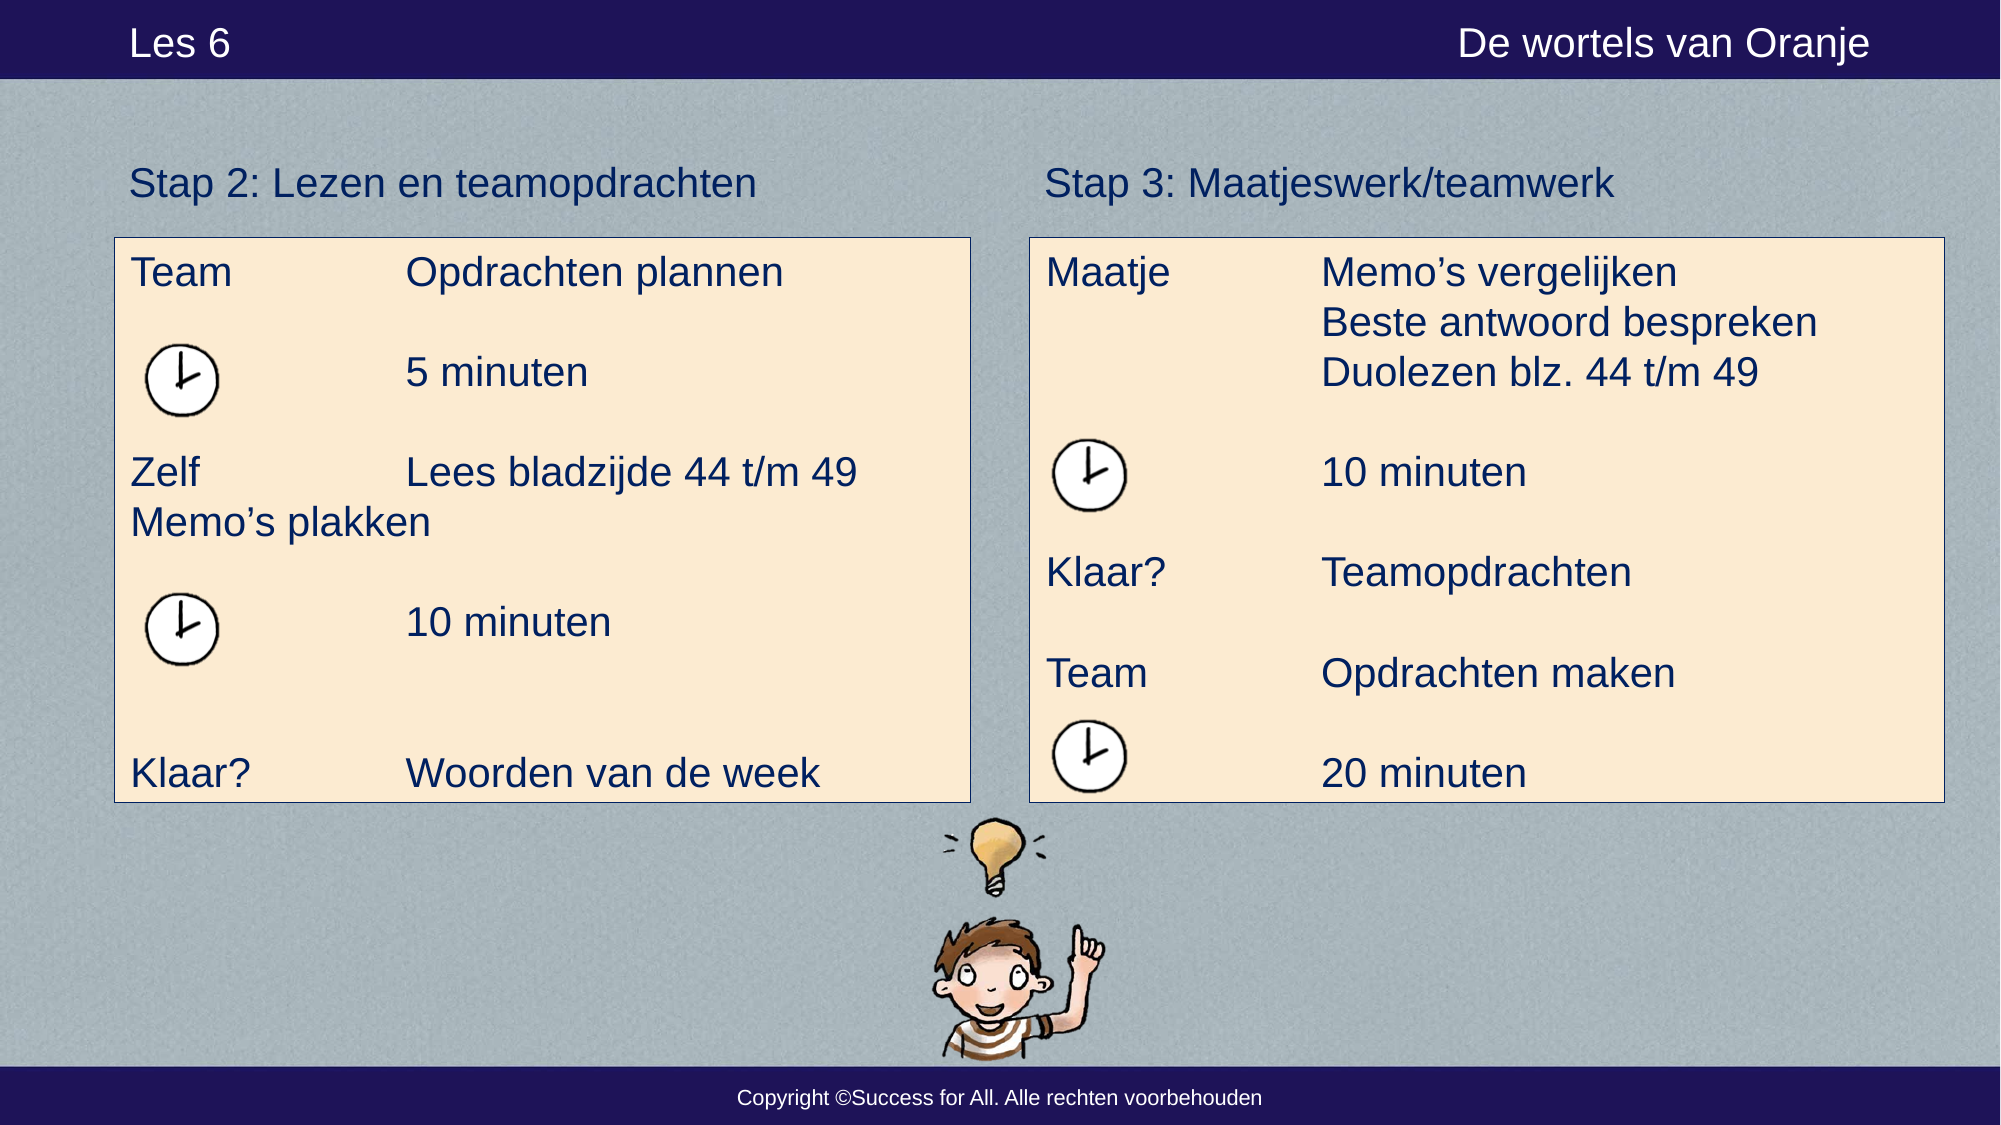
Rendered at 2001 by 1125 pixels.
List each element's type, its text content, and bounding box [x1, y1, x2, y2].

text_box Maatje Memo’s vergelijken Beste antwoord bespreken Duolezen blz. 44 t/m 49 10 minuten Klaar? Teamopdrachten Team Opdrachten maken 20 minuten [1029, 237, 1945, 803]
text_box Stap 2: Lezen en teamopdrachten [114, 148, 907, 214]
text_box Stap 3: Maatjeswerk/teamwerk [1029, 148, 1822, 214]
text_box De wortels van Oranje [999, 8, 1886, 73]
picture [0, 0, 2001, 1125]
text_box Les 6 [114, 8, 354, 73]
text_box Team Opdrachten plannen 5 minuten Zelf Lees bladzijde 44 t/m 49 Memo’s plakken 10 minuten Klaar? Woorden van de week [114, 237, 971, 803]
text_box Copyright ©Success for All. Alle rechten voorbehouden [0, 1076, 2000, 1125]
